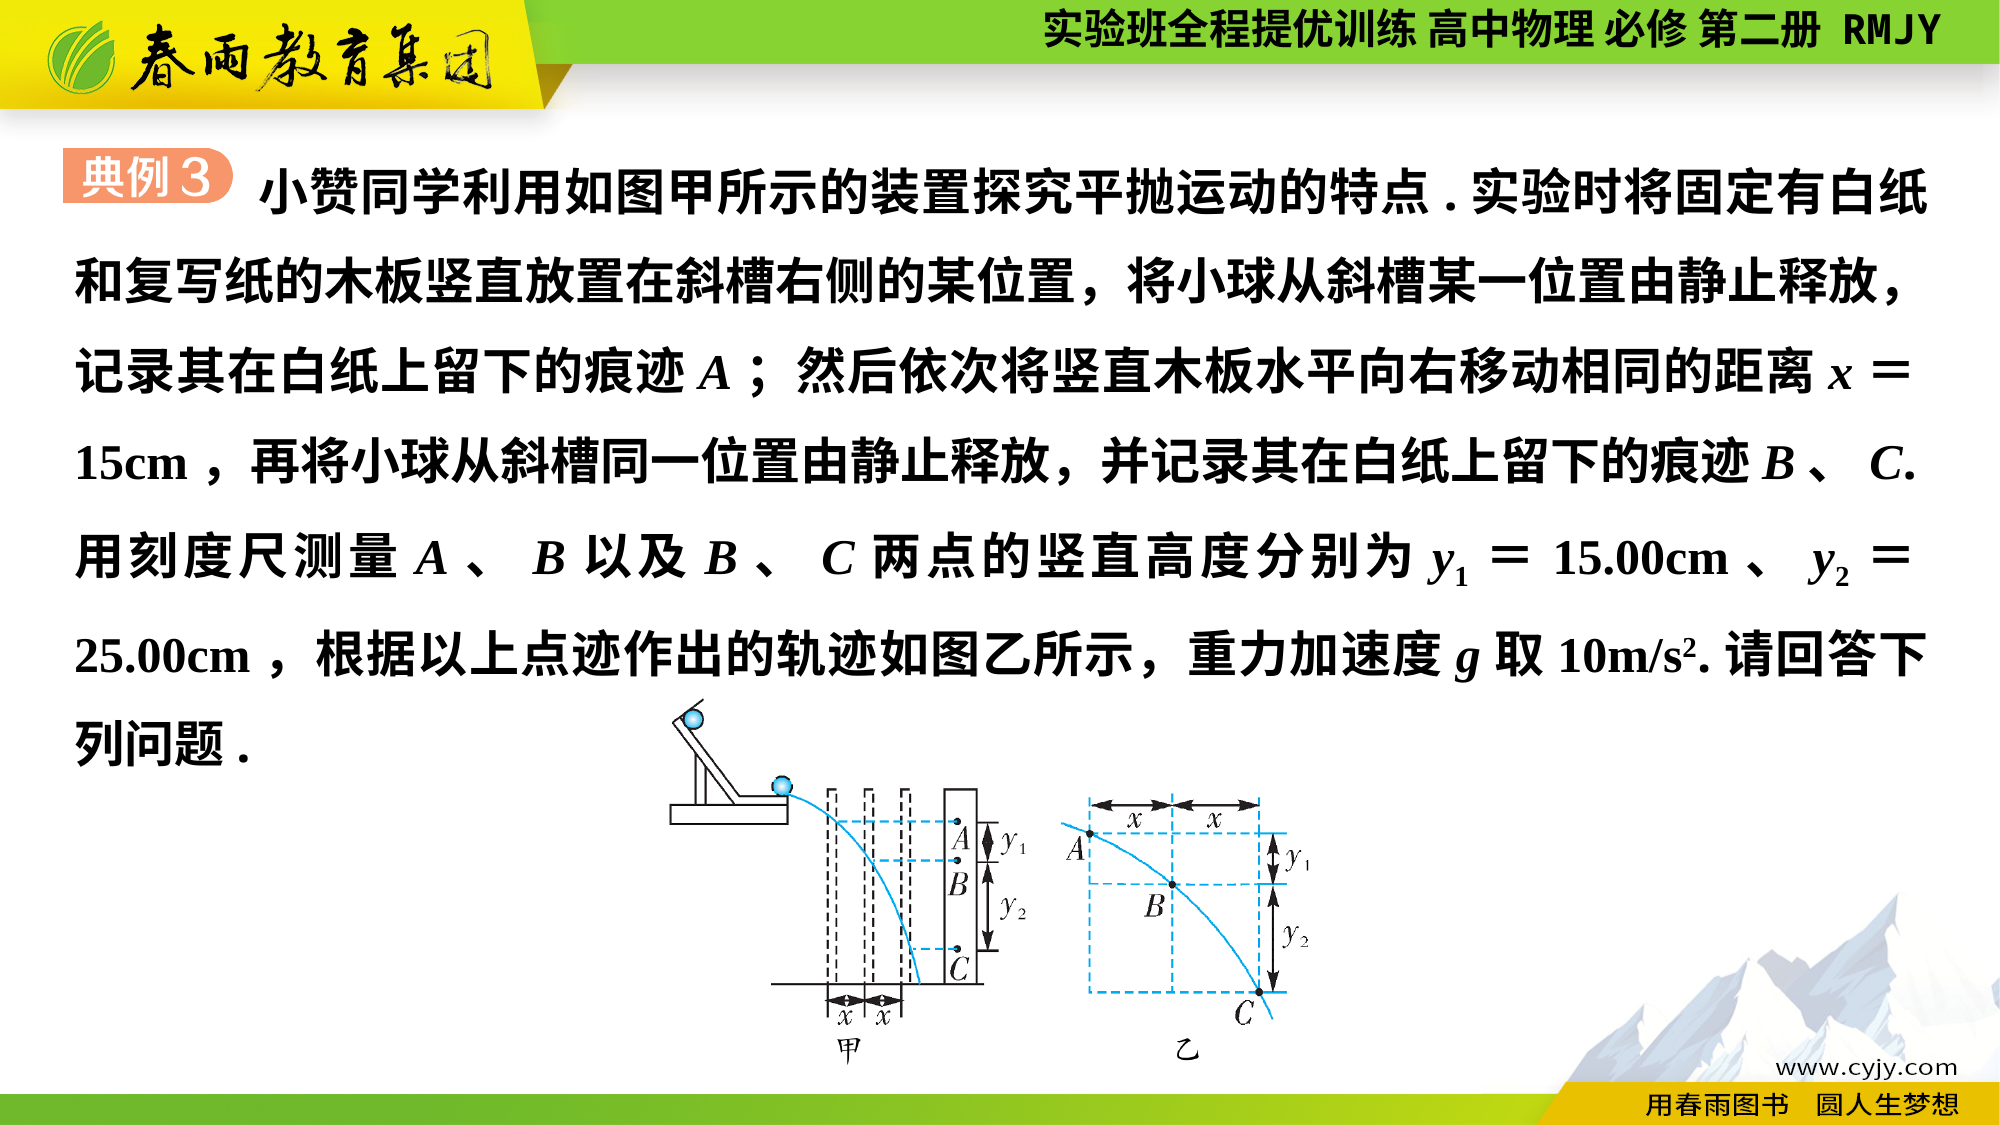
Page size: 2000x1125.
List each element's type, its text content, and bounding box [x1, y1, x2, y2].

list 小赞同学利用如图甲所示的装置探究平抛运动的特点.实验时将固定有白纸和复写纸的木板竖直放置在斜槽右侧的某位置，将小球从斜槽某一位置由静止释放，记录其在白纸上留下的痕迹A；然后依次将竖直木板水平向右移动相同的距离x＝15cm，再将小球从斜槽同一位置由静止释放，并记录其在白纸上留下的痕迹B、C.用刻度尺测量A、B以及B、C两点的竖直高度分别为y1＝15.00cm、y2＝25.00cm，根据以上点迹作出的轨迹如图乙所示，重力加速度g取10m/s2.请回答下列问题. [59, 122, 1944, 683]
picture [0, 0, 2000, 1125]
